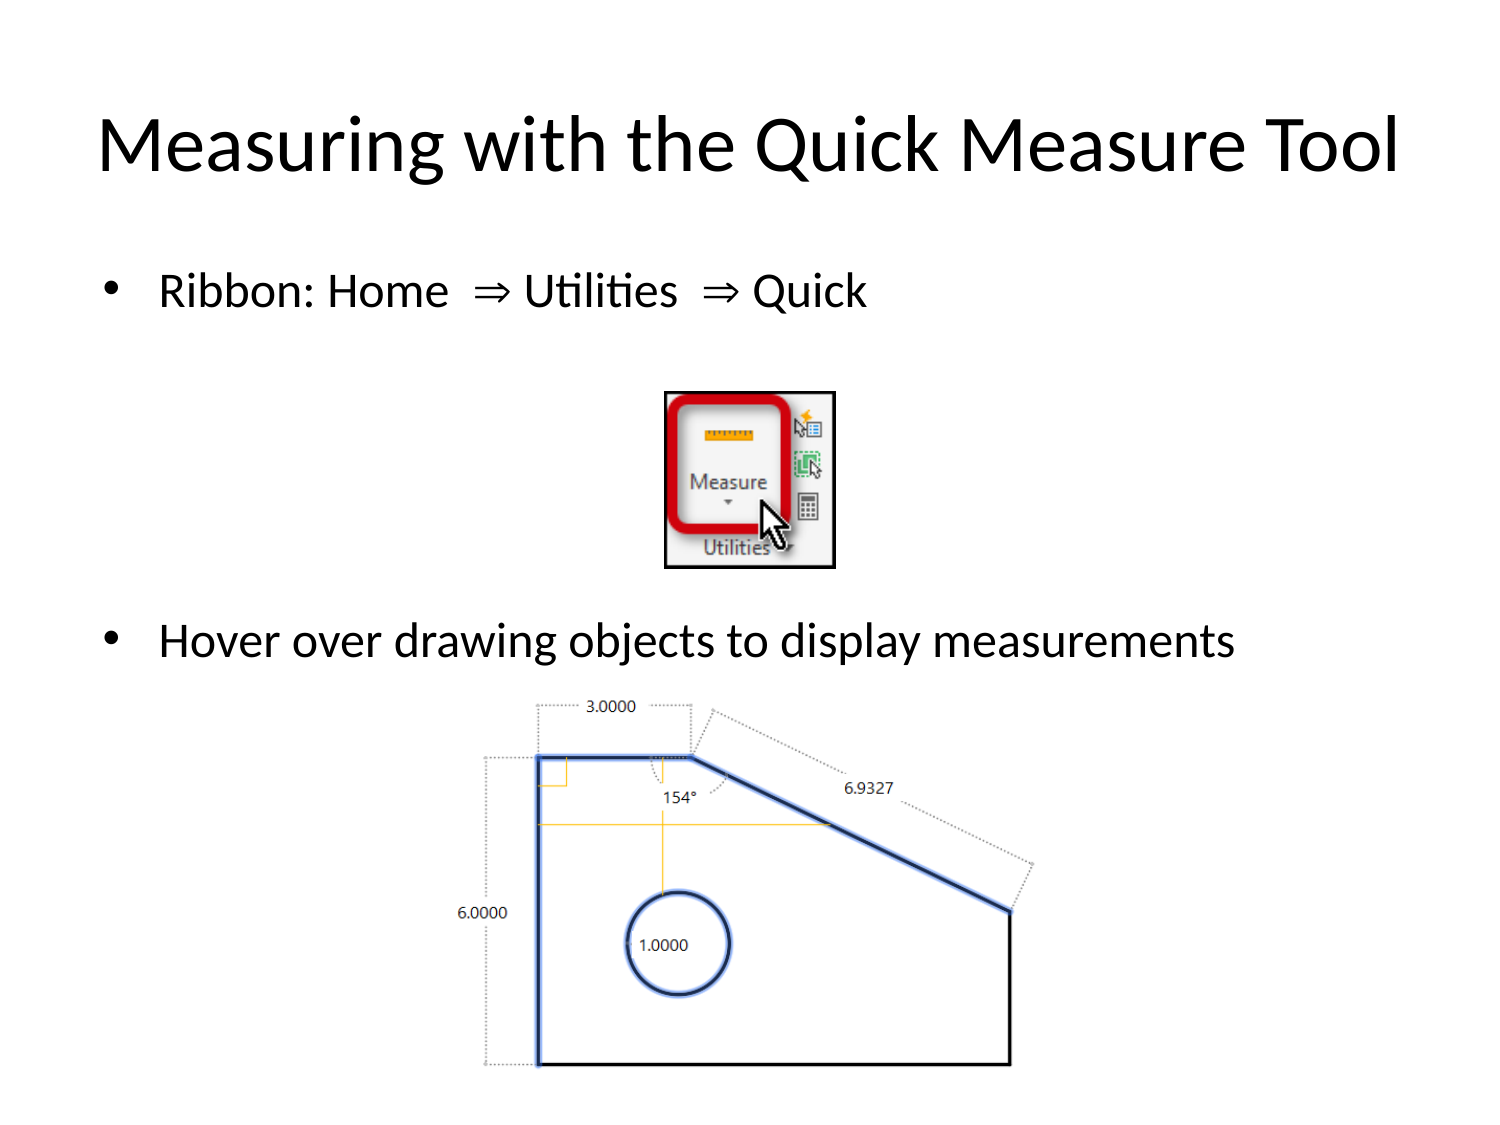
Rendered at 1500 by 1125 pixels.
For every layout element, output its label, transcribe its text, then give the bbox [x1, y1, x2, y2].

title Measuring with the Quick Measure Tool [75, 45, 1425, 233]
list Ribbon: Home  Utilities  Quick Hover over drawing objects to display measurements [87, 249, 1313, 950]
picture [663, 391, 837, 569]
picture [449, 688, 1051, 1085]
